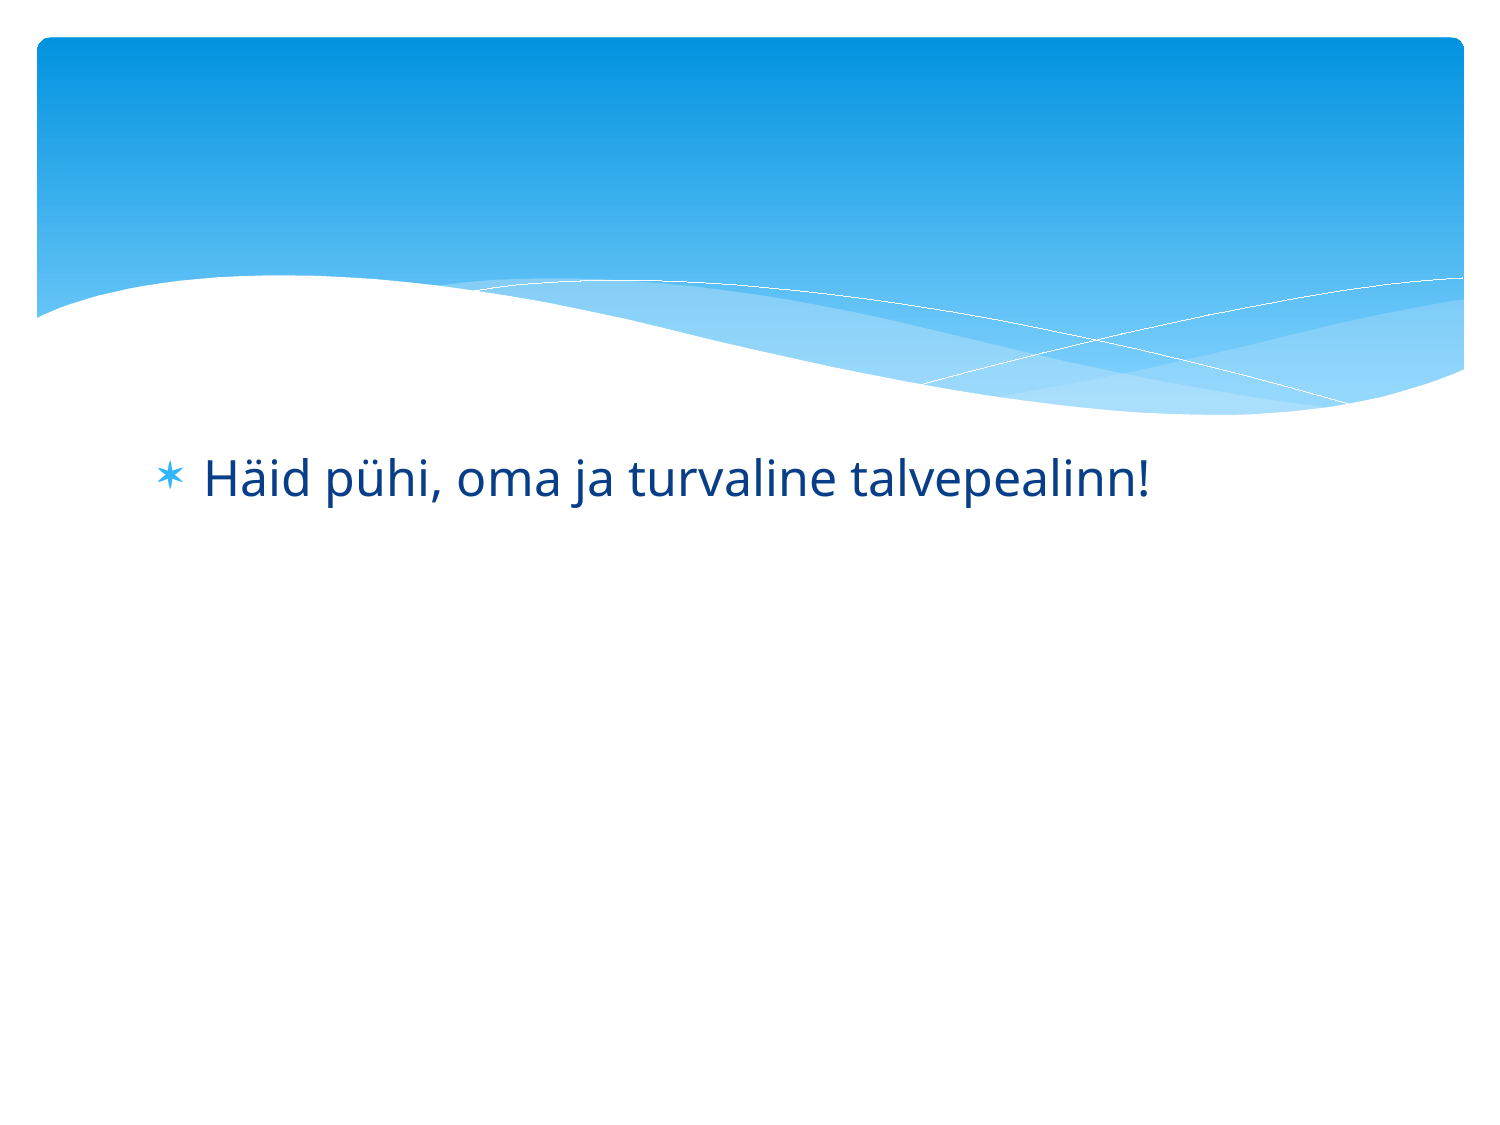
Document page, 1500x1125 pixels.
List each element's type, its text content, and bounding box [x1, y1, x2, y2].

list Häid pühi, oma ja turvaline talvepealinn! [143, 438, 1359, 1005]
